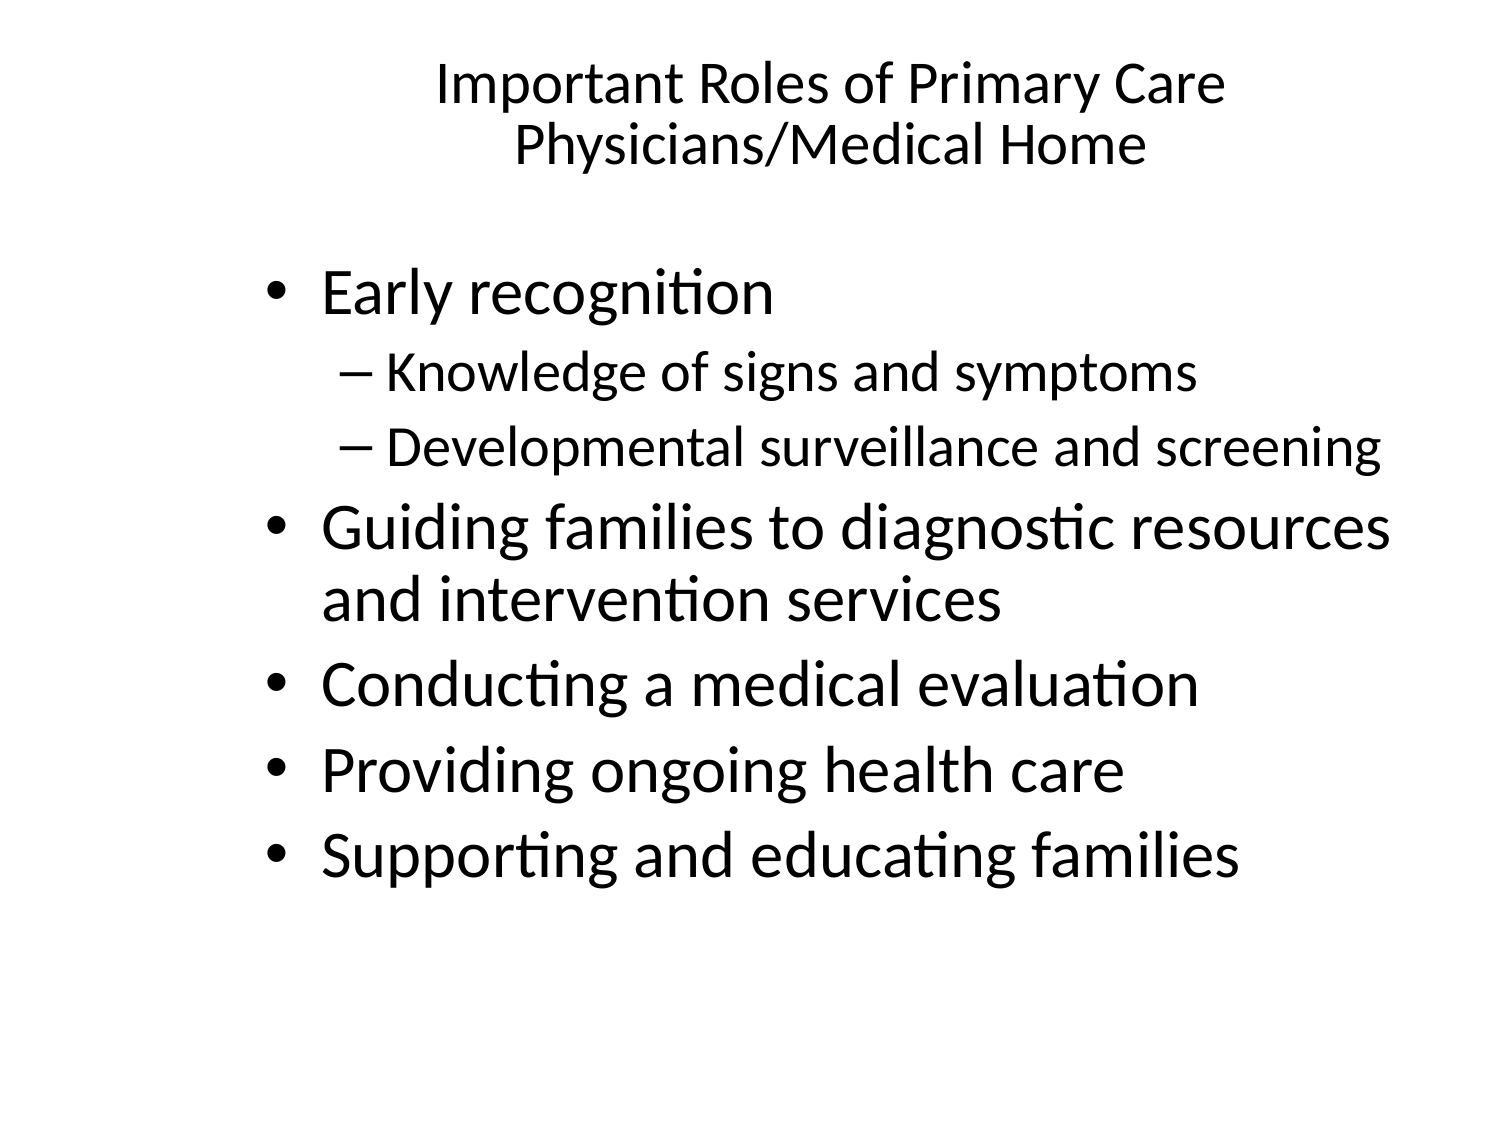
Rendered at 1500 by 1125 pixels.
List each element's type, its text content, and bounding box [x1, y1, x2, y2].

list Early recognition Knowledge of signs and symptoms Developmental surveillance and screening Guiding families to diagnostic resources and intervention services Conducting a medical evaluation Providing ongoing health care Supporting and educating families [249, 249, 1463, 1000]
title Important Roles of Primary Care Physicians/Medical Home [200, 50, 1463, 188]
